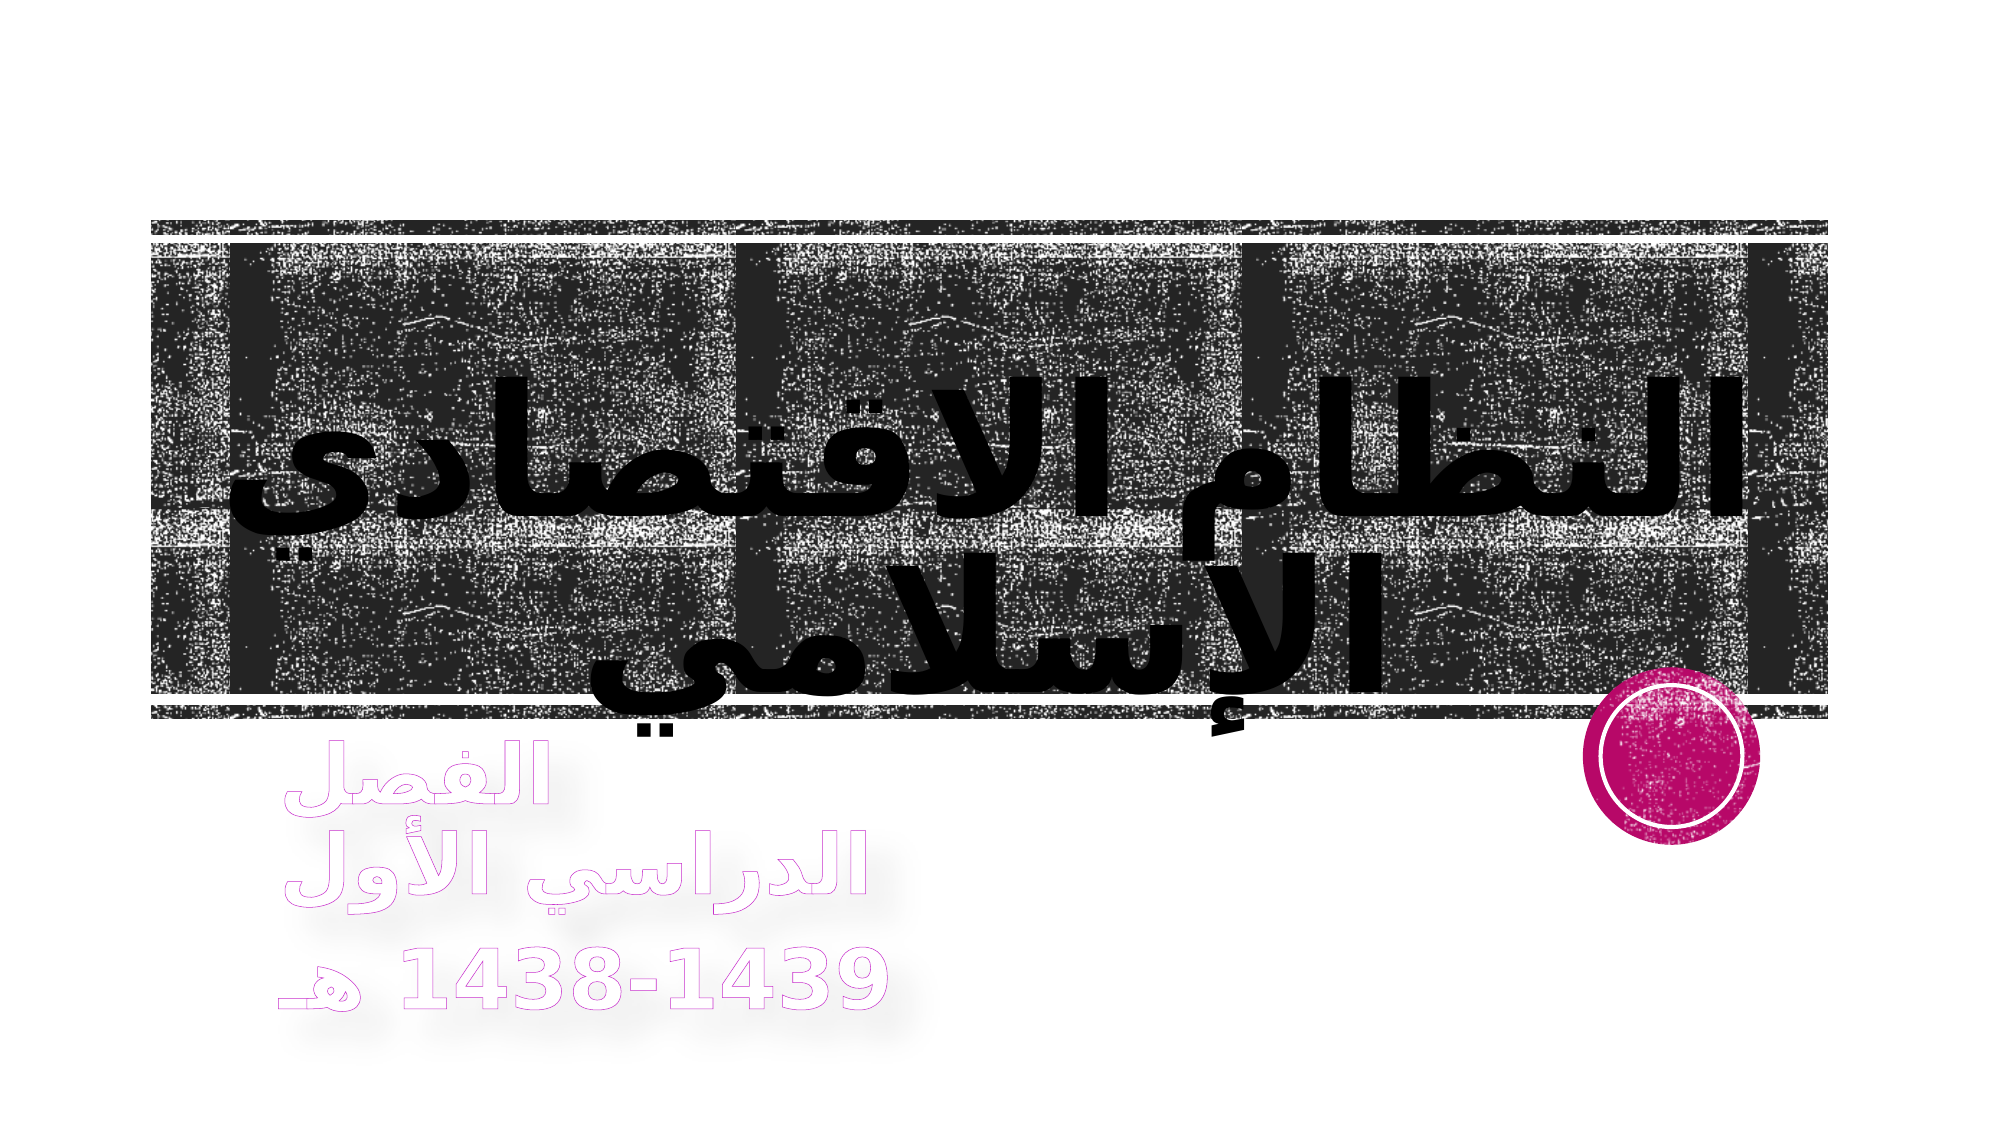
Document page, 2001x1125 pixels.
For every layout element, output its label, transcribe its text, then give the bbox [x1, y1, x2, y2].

subtitle الفصل الدراسي الأول 1438-1439 هـ [264, 724, 979, 1040]
title النظام الاقتصادي الإسلامي [150, 202, 1828, 900]
